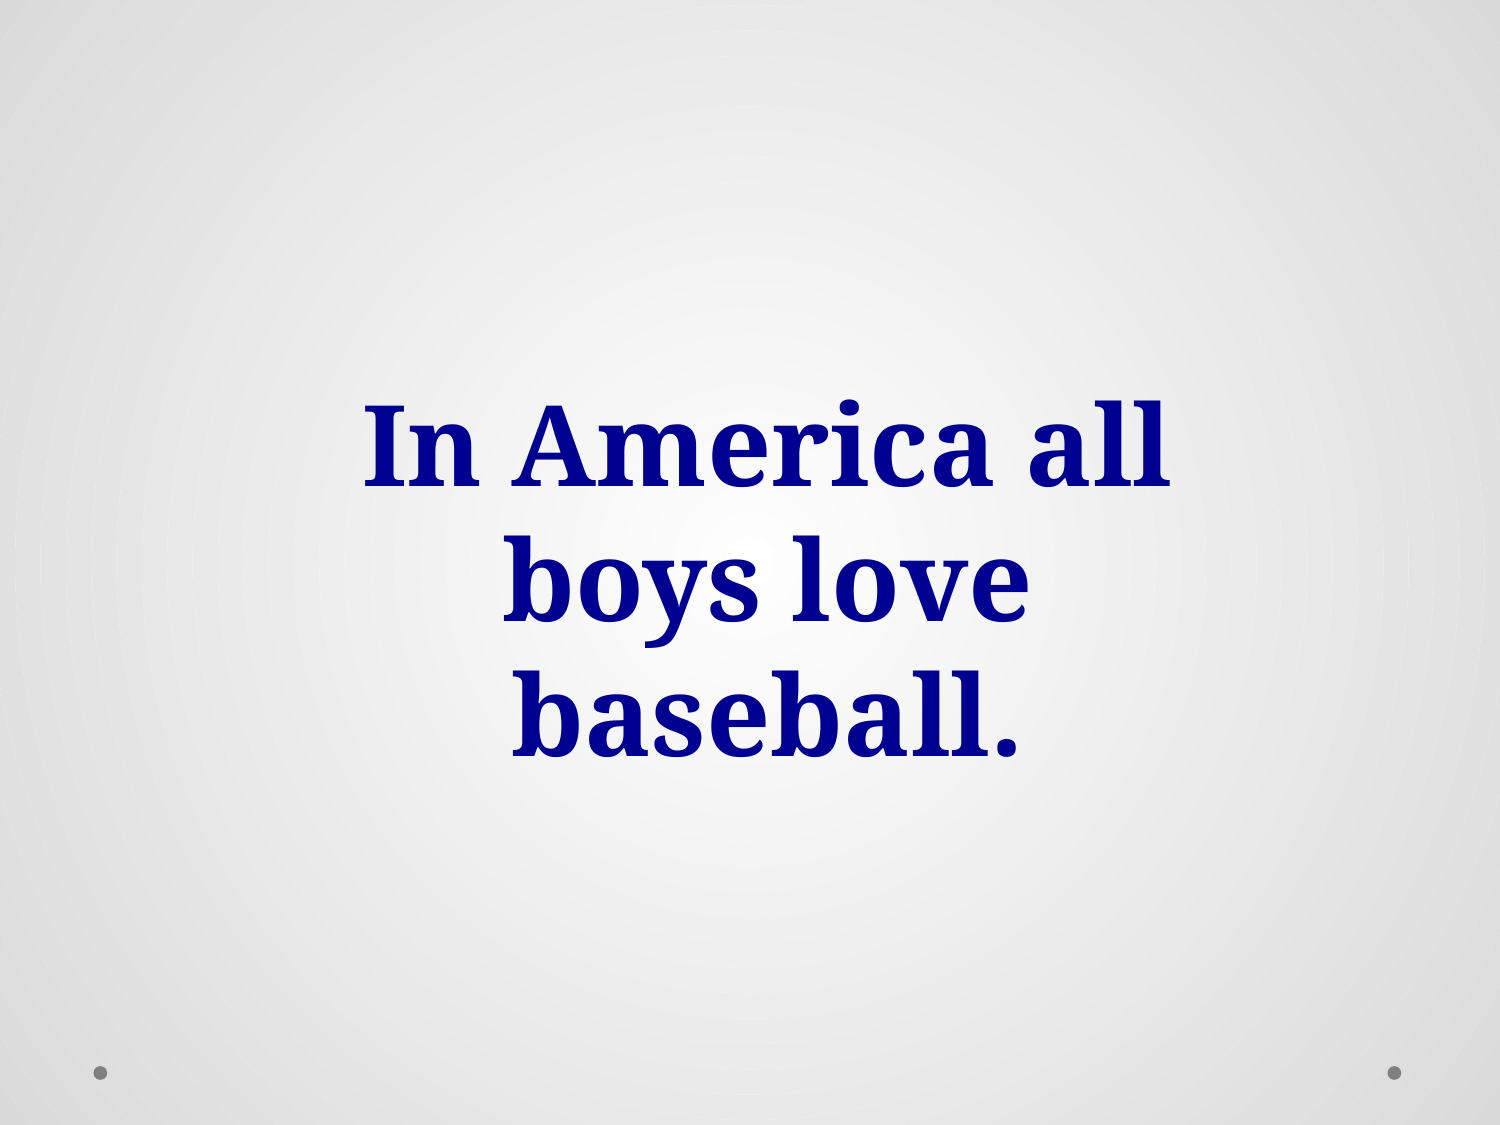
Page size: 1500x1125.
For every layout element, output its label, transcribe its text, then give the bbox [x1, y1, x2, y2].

text_box In America all boys love baseball. [277, 231, 1258, 787]
